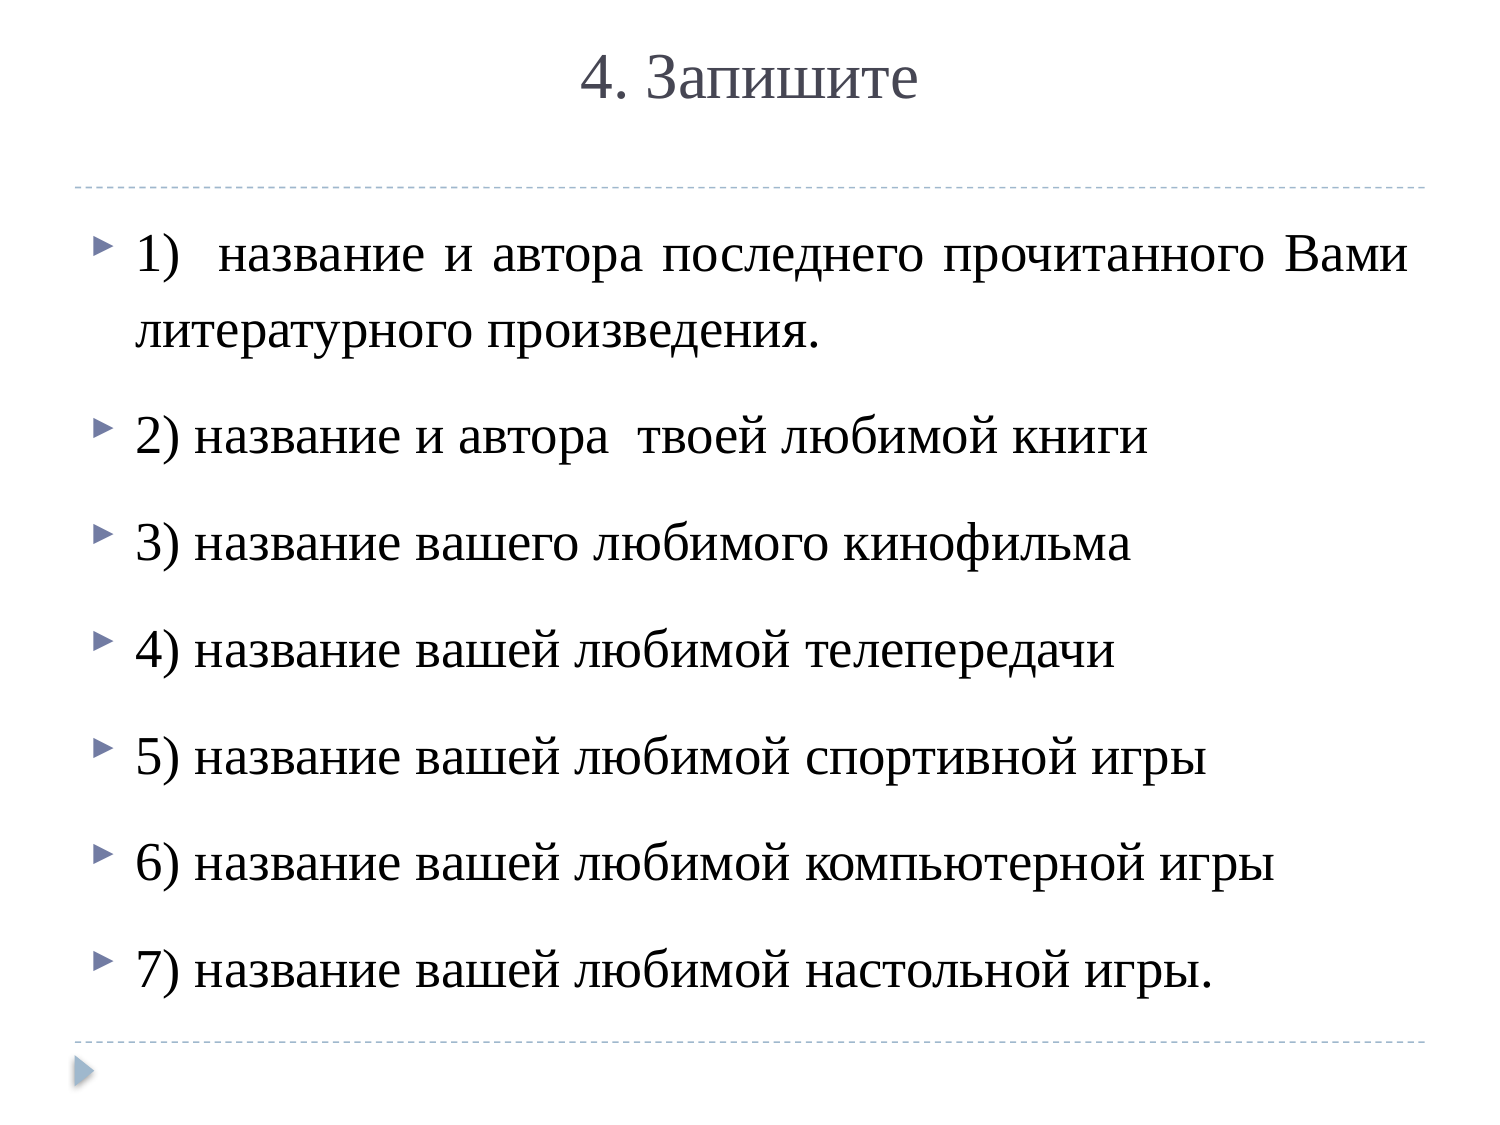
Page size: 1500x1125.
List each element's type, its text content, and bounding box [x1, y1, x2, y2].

list 1) название и автора последнего прочитанного Вами литературного произведения. 2) название и автора твоей любимой книги 3) название вашего любимого кинофильма 4) название вашей любимой телепередачи 5) название вашей любимой спортивной игры 6) название вашей любимой компьютерной игры 7) название вашей любимой настольной игры. [75, 200, 1425, 1010]
title 4. Запишите [75, 24, 1425, 188]
